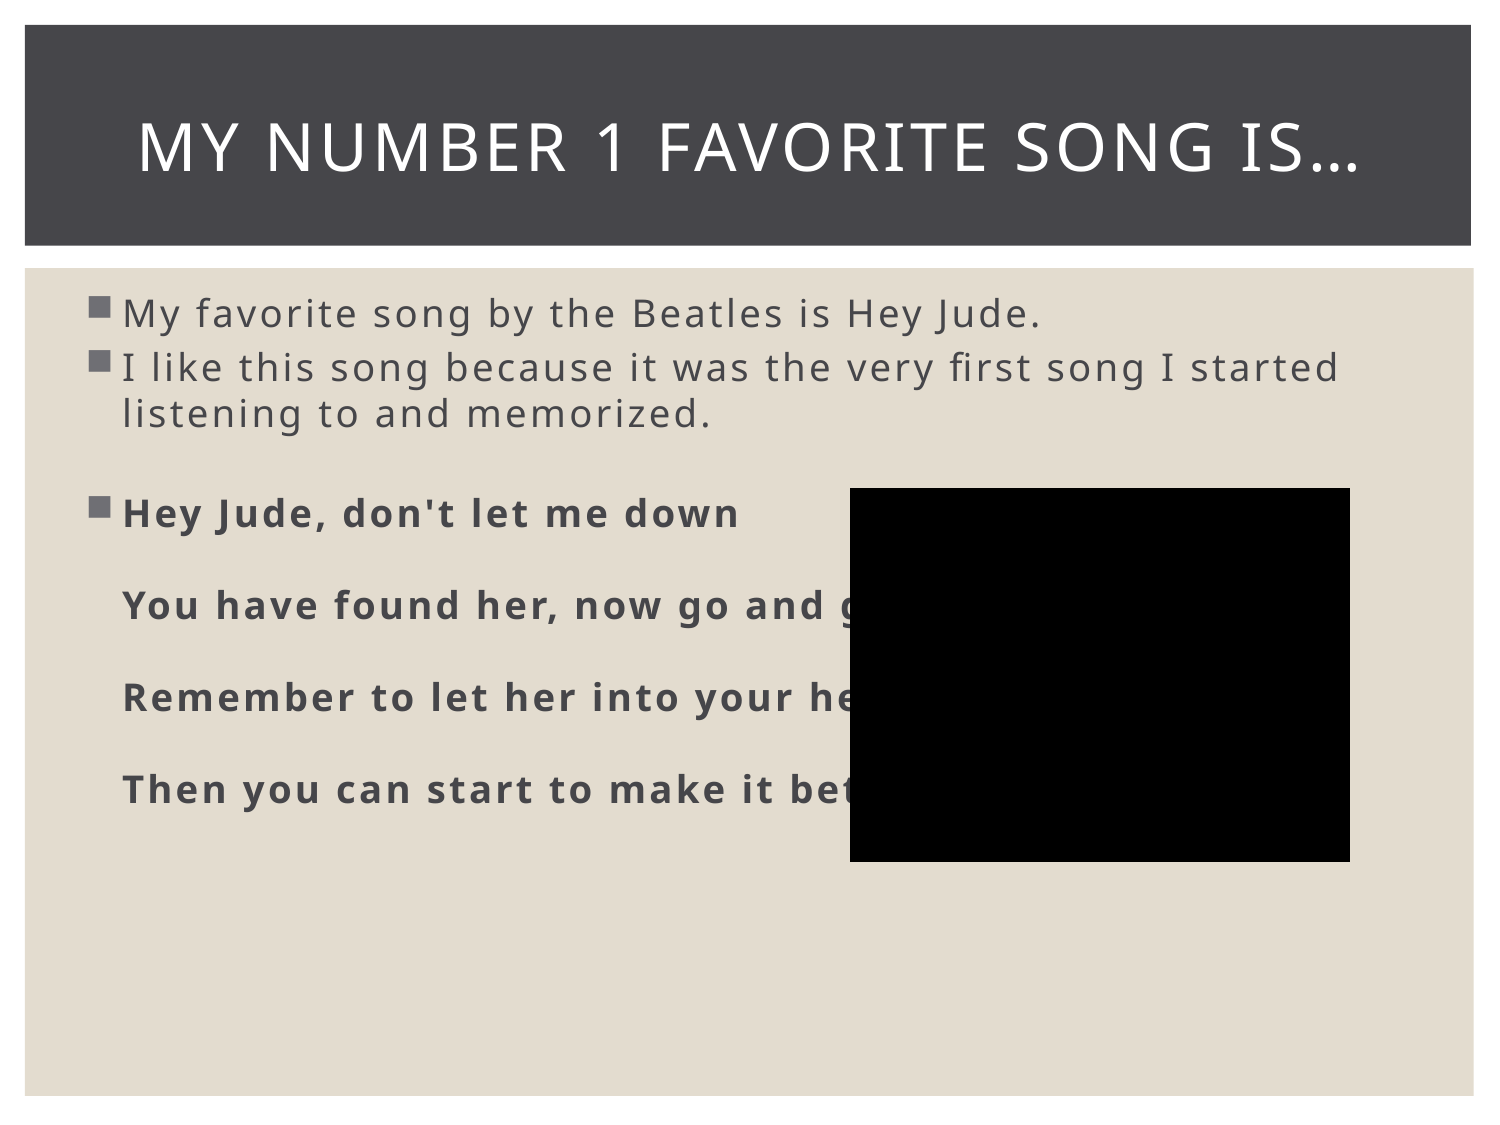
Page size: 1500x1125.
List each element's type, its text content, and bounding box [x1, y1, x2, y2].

list My favorite song by the Beatles is Hey Jude. I like this song because it was the very first song I started listening to and memorized. Hey Jude, don't let me down You have found her, now go and get her Remember to let her into your heart Then you can start to make it better [62, 281, 1442, 1005]
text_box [849, 487, 1351, 863]
title My number 1 favorite song is… [62, 58, 1438, 232]
